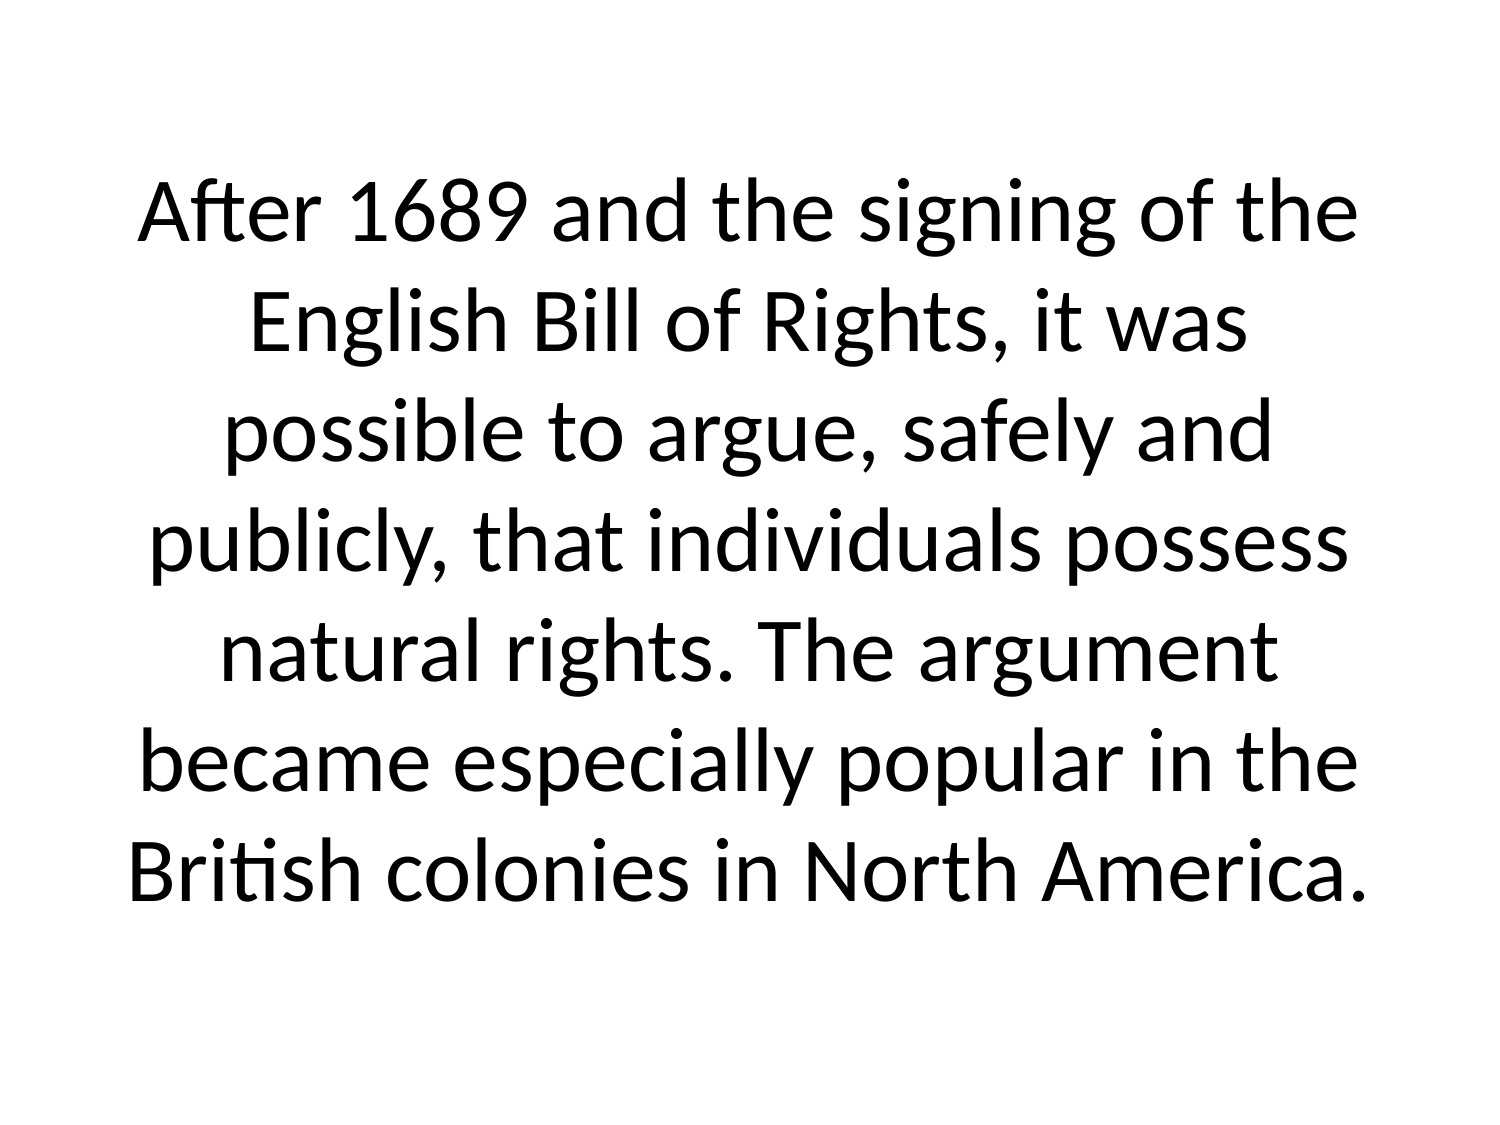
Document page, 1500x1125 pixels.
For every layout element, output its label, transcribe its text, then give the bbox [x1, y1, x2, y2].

title After 1689 and the signing of the English Bill of Rights, it was possible to argue, safely and publicly, that individuals possess natural rights. The argument became especially popular in the British colonies in North America. [74, 44, 1426, 1026]
